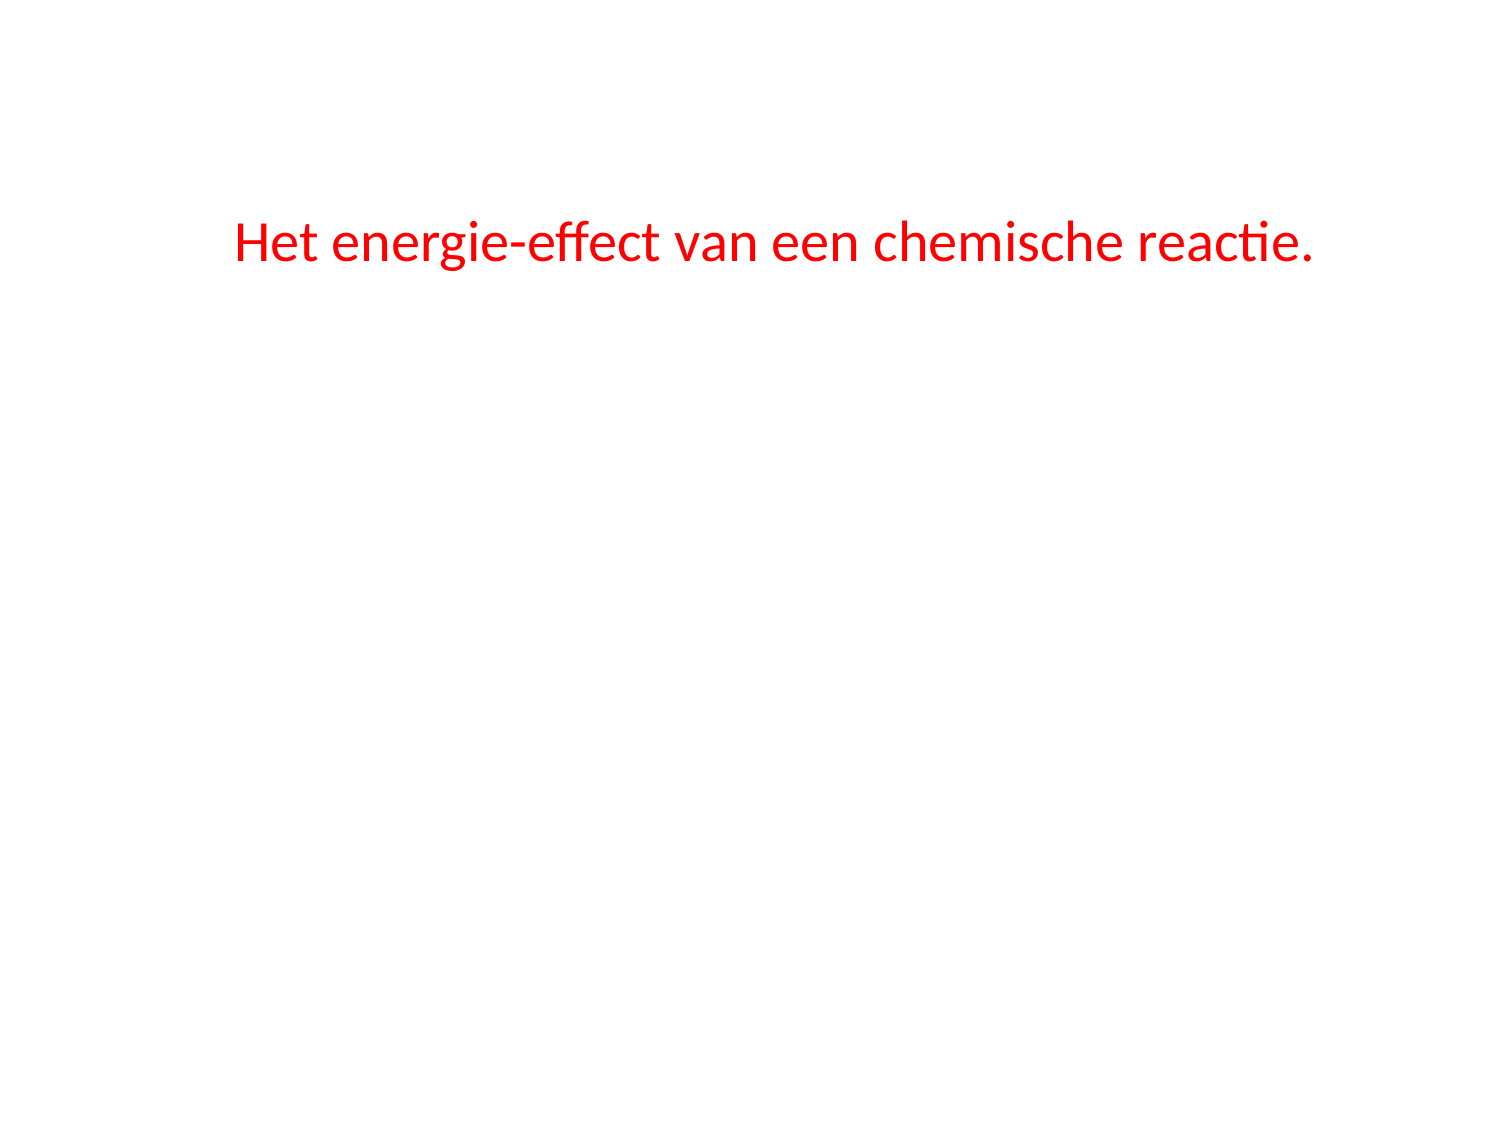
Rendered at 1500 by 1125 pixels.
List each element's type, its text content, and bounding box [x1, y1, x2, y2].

text_box Het energie-effect van een chemische reactie. [219, 195, 1331, 281]
